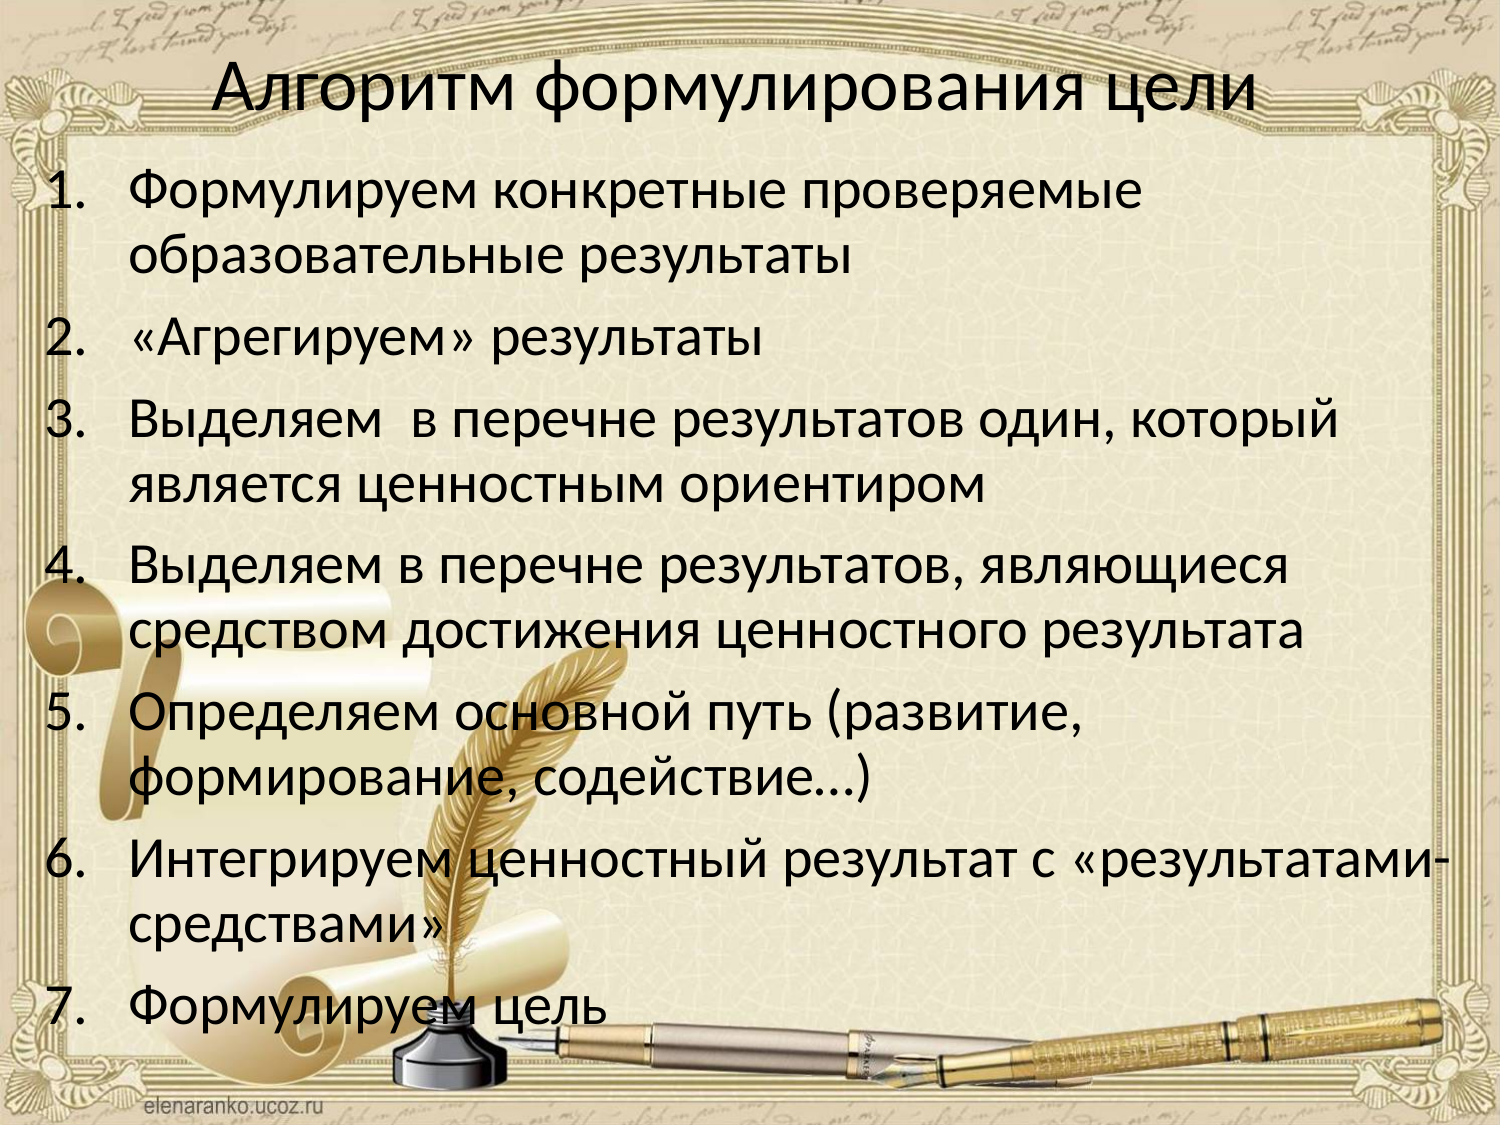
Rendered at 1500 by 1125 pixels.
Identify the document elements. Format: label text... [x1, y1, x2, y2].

text_box Алгоритм формулирования цели [29, 21, 1459, 148]
text_box Формулируем конкретные проверяемые образовательные результаты «Агрегируем» результаты Выделяем в перечне результатов один, который является ценностным ориентиром Выделяем в перечне результатов, являющиеся средством достижения ценностного результата Определяем основной путь (развитие, формирование, содействие…) Интегрируем ценностный результат с «результатами-средствами» Формулируем цель [29, 148, 1483, 988]
picture [0, 0, 1500, 1125]
